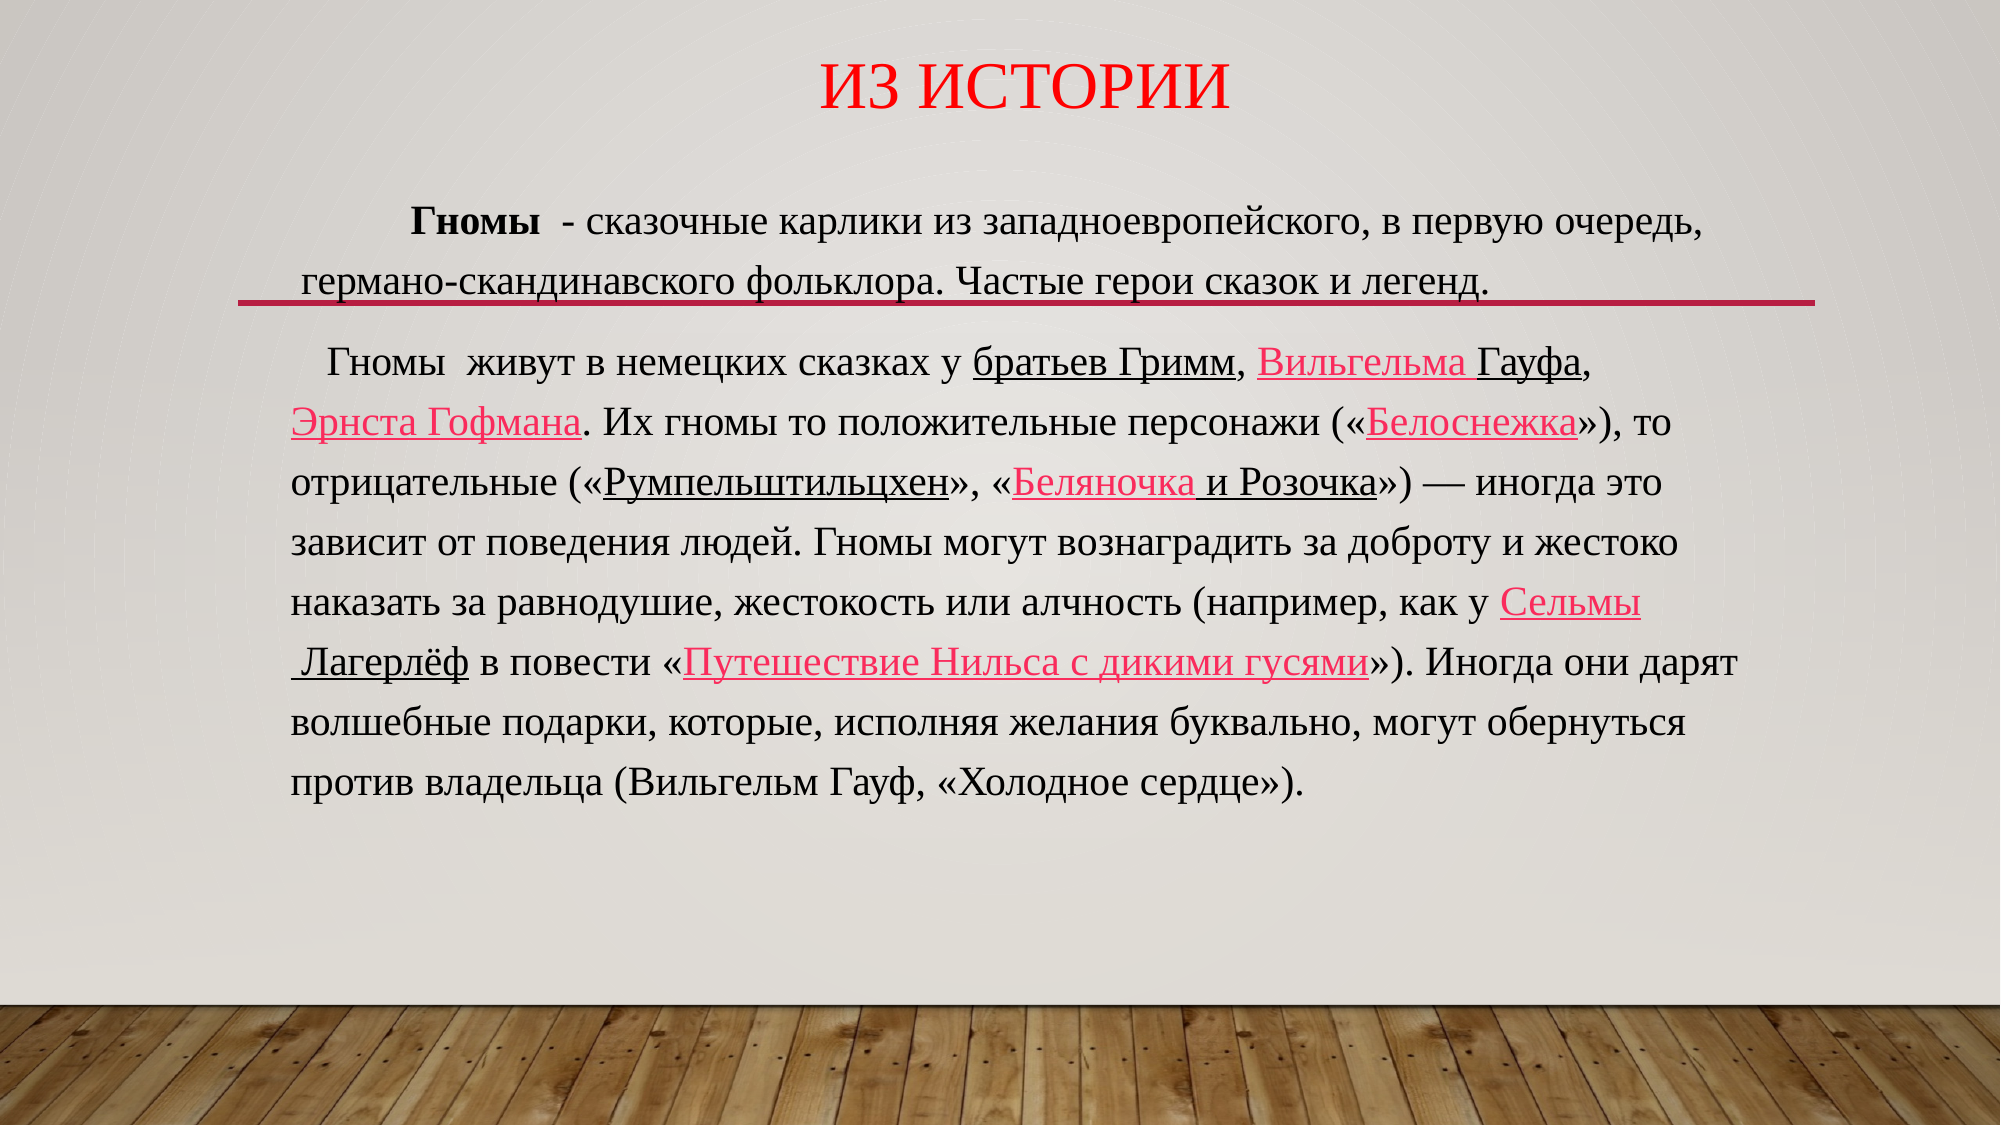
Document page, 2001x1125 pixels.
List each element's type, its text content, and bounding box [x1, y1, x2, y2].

list Гномы - сказочные карлики из западноевропейского, в первую очередь, германо-скандинавского фольклора. Частые герои сказок и легенд. Гномы живут в немецких сказках у братьев Гримм, Вильгельма Гауфа, Эрнста Гофмана. Их гномы то положительные персонажи («Белоснежка»), то отрицательные («Румпельштильцхен», «Беляночка и Розочка») — иногда это зависит от поведения людей. Гномы могут вознаградить за доброту и жестоко наказать за равнодушие, жестокость или алчность (например, как у Сельмы Лагерлёф в повести «Путешествие Нильса с дикими гусями»). Иногда они дарят волшебные подарки, которые, исполняя желания буквально, могут обернуться против владельца (Вильгельм Гауф, «Холодное сердце»). [238, 174, 1814, 897]
title Из истории [238, 43, 1814, 174]
picture [0, 1005, 2000, 1125]
